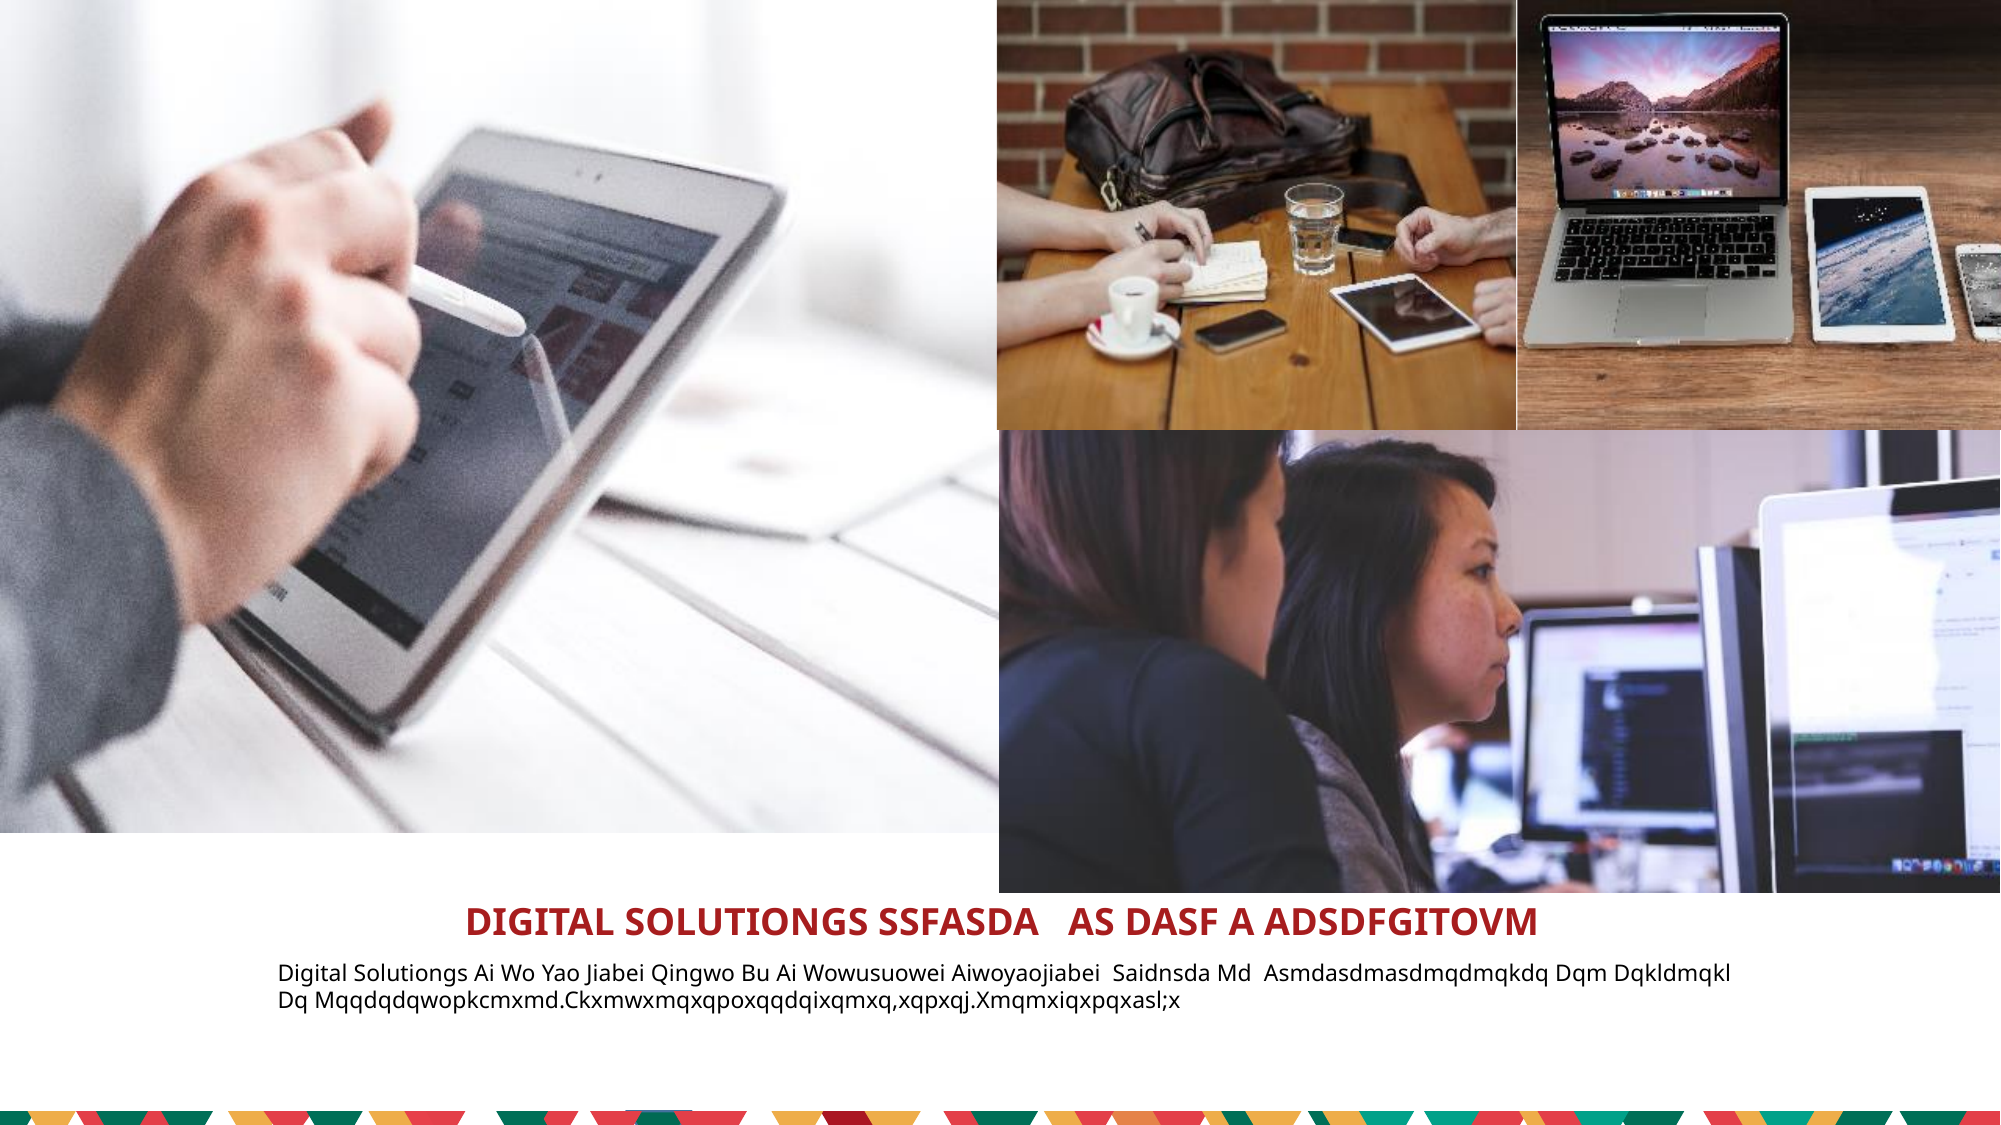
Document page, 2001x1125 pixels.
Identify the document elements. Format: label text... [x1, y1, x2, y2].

picture [996, 430, 2000, 893]
text_box [1516, 0, 2000, 430]
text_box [0, 1111, 2000, 1125]
text_box [0, 0, 996, 833]
text_box Digital Solutiongs Ai Wo Yao Jiabei Qingwo Bu Ai Wowusuowei Aiwoyaojiabei Saidnsda Md Asmdasdmasdmqdmqkdq Dqm Dqkldmqkl Dq Mqqdqdqwopkcmxmd.Ckxmwxmqxqpoxqqdqixqmxq,xqpxqj.Xmqmxiqxpqxasl;x [262, 951, 1752, 1021]
text_box DIGITAL SOLUTIONGS SSFASDA AS DASF A ADSDFGITOVM [450, 890, 1555, 951]
text_box [996, 0, 1516, 430]
